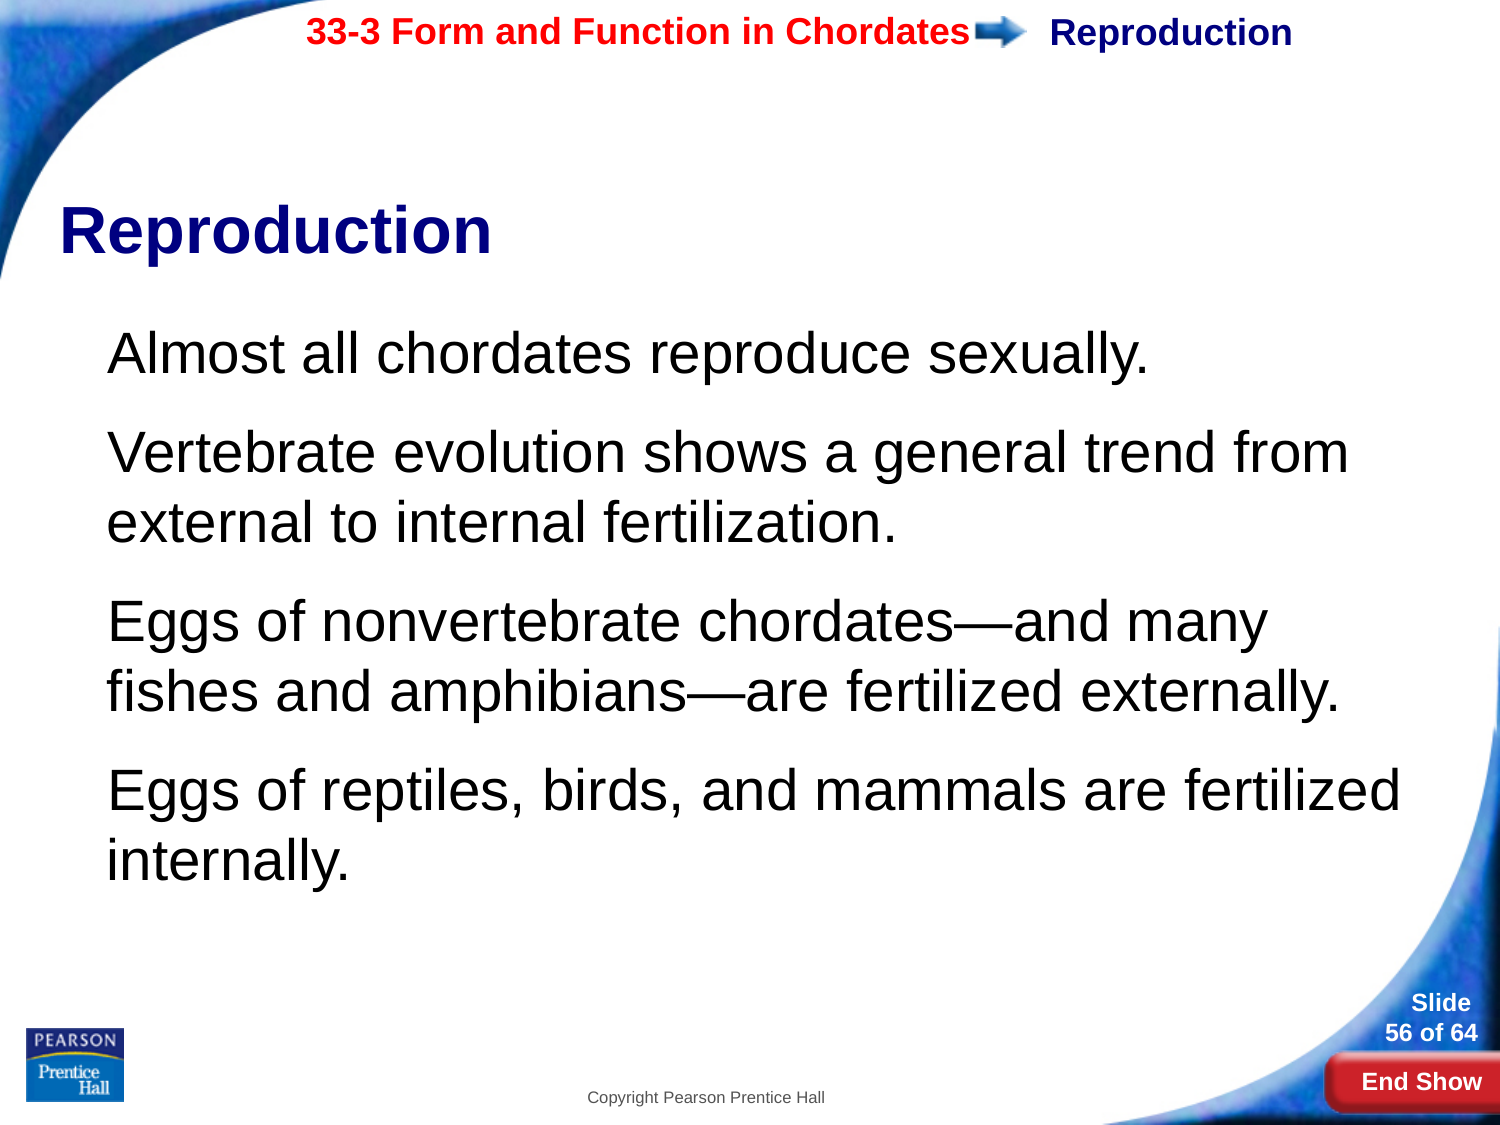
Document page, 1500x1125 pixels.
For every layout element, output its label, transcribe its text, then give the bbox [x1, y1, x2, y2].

footer Copyright Pearson Prentice Hall [468, 1078, 945, 1105]
picture [0, 0, 1500, 1125]
title Reproduction [1034, 0, 1500, 76]
list Reproduction Almost all chordates reproduce sexually. Vertebrate evolution shows a general trend from external to internal fertilization. Eggs of nonvertebrate chordates—and many fishes and amphibians—are fertilized externally. Eggs of reptiles, birds, and mammals are fertilized internally. [44, 179, 1448, 976]
